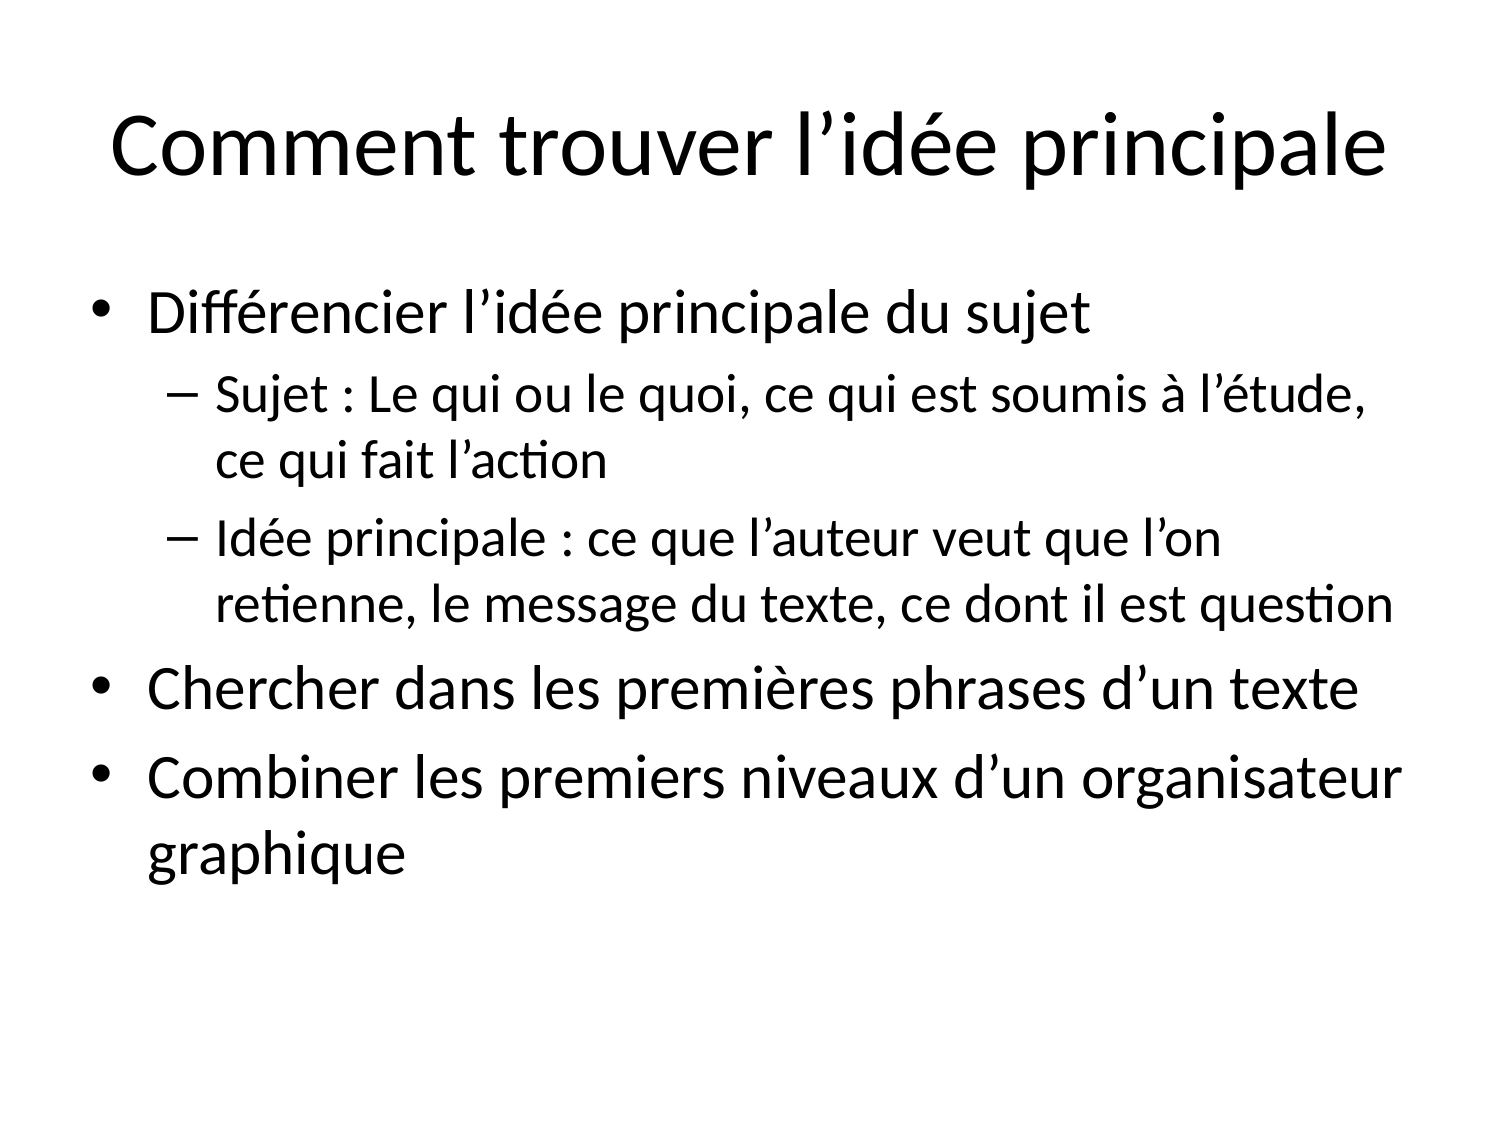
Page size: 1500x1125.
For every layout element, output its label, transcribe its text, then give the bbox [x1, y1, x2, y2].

title Comment trouver l’idée principale [75, 45, 1425, 233]
list Différencier l’idée principale du sujet Sujet : Le qui ou le quoi, ce qui est soumis à l’étude, ce qui fait l’action Idée principale : ce que l’auteur veut que l’on retienne, le message du texte, ce dont il est question Chercher dans les premières phrases d’un texte Combiner les premiers niveaux d’un organisateur graphique [75, 262, 1425, 1005]
